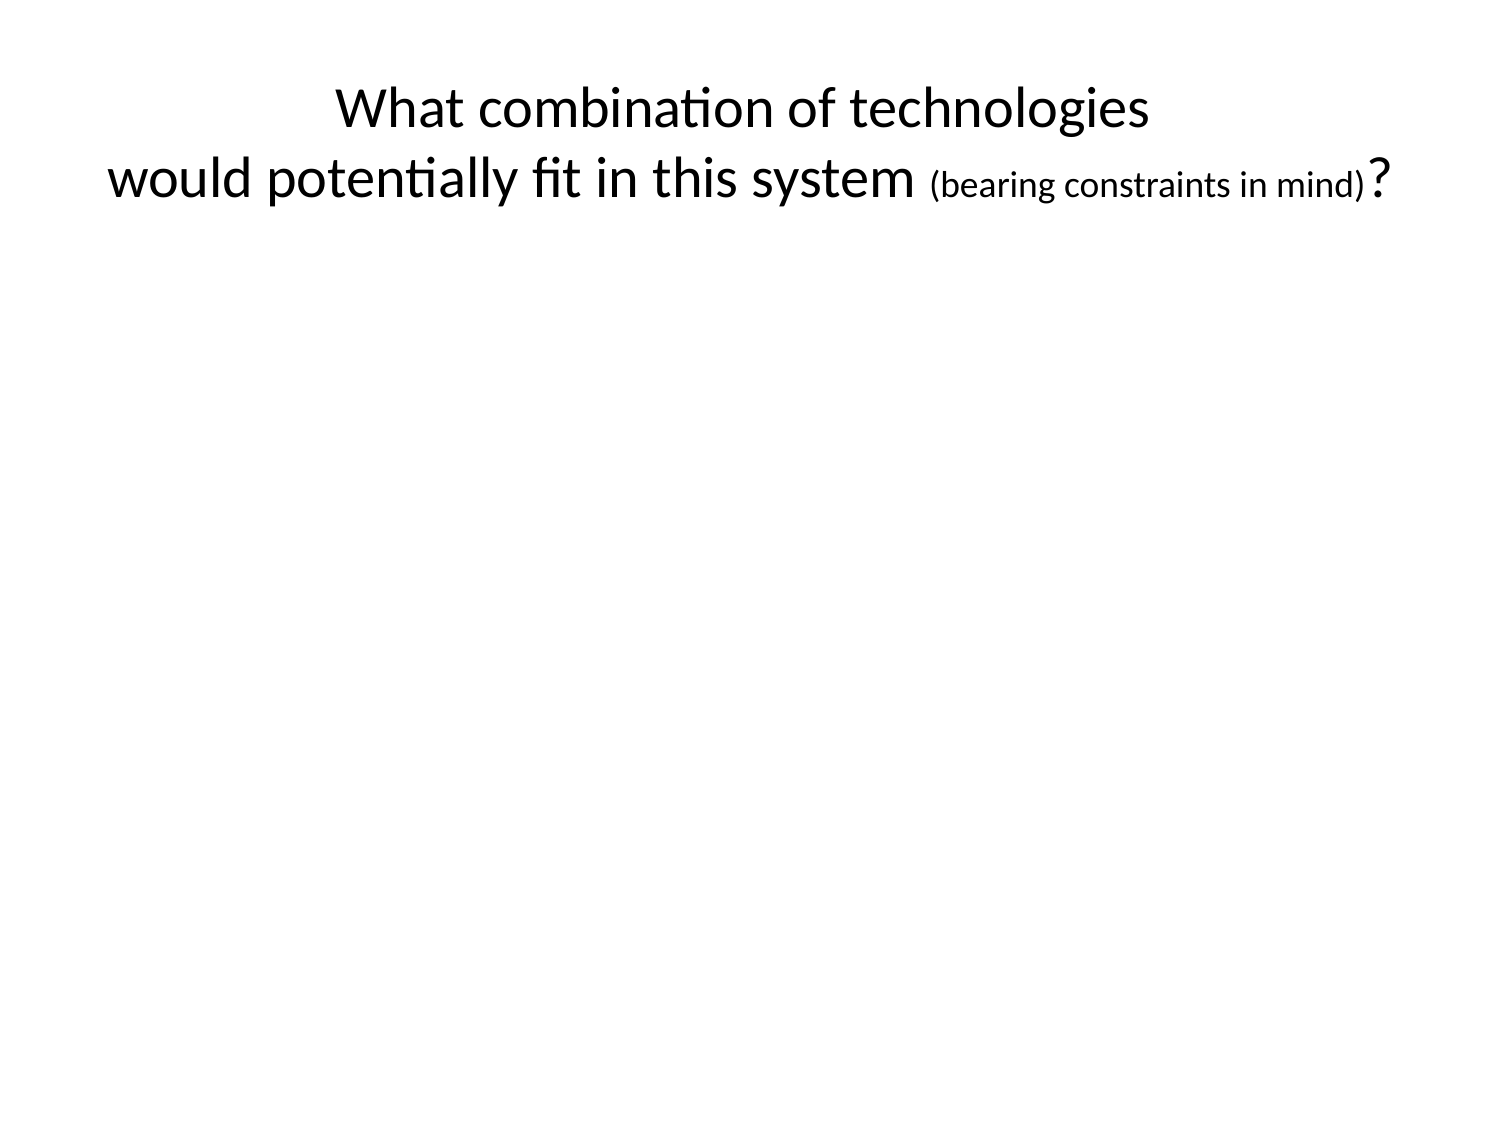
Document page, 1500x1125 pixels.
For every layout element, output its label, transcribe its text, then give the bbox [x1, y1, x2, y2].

title What combination of technologies would potentially fit in this system (bearing constraints in mind)? [75, 45, 1425, 233]
